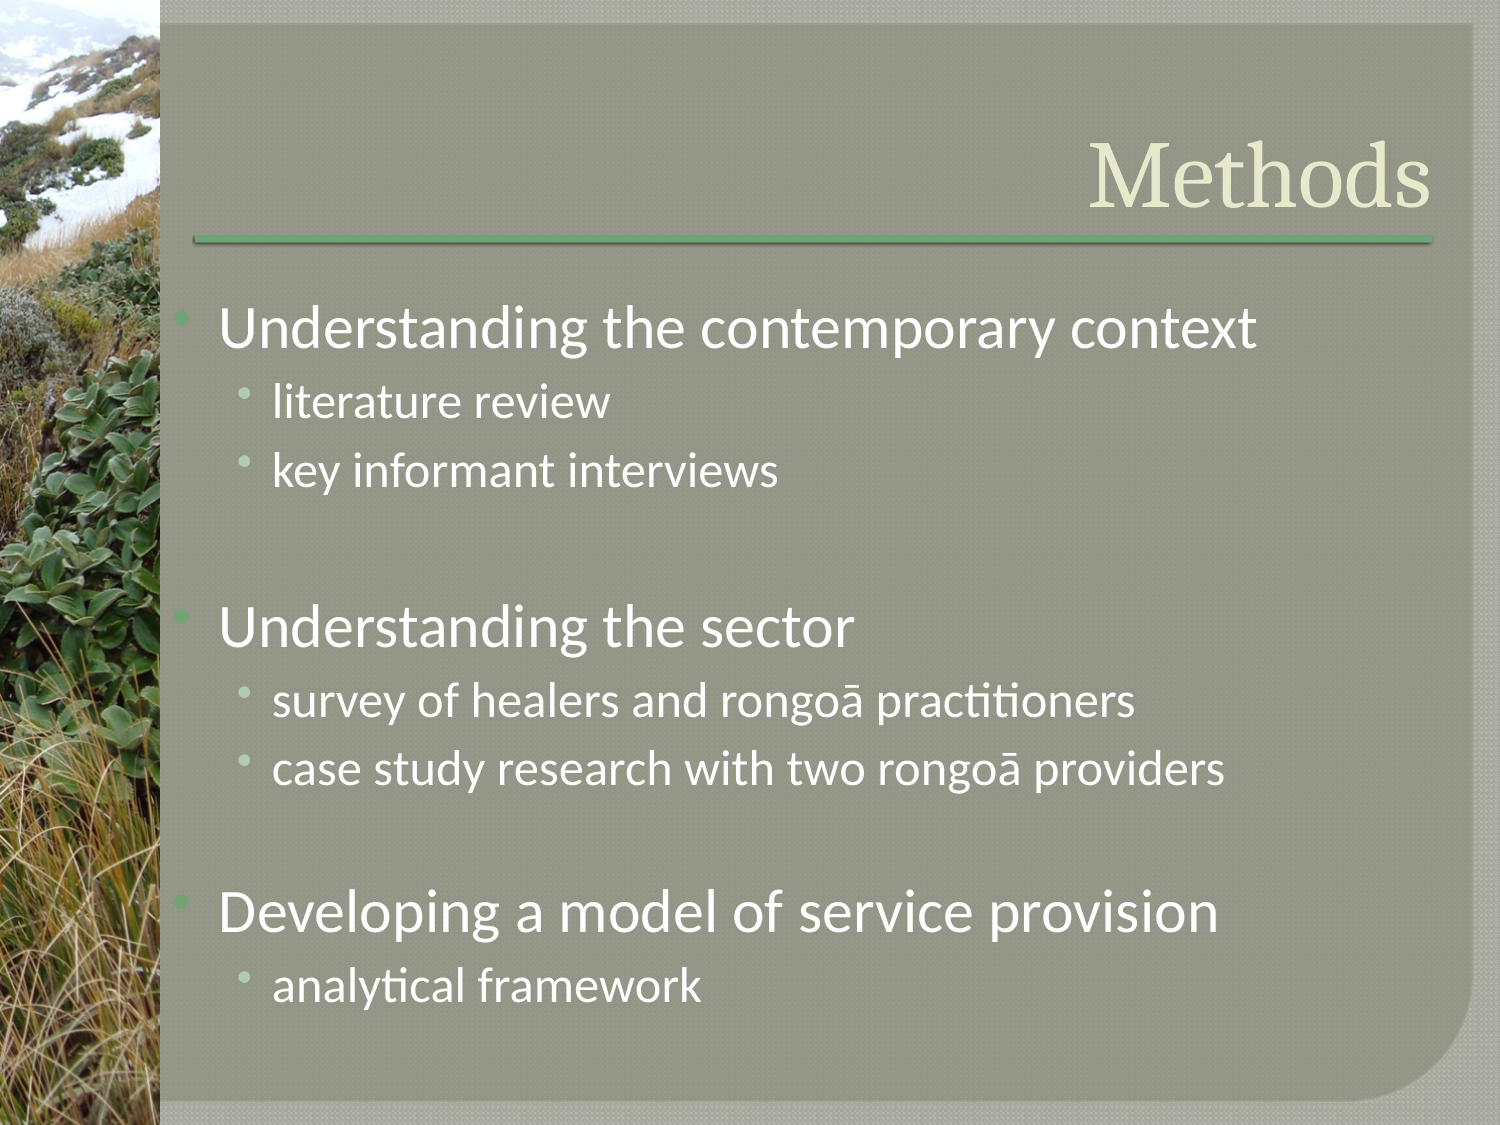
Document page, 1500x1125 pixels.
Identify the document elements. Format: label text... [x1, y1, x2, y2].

list Understanding the contemporary context literature review key informant interviews Understanding the sector survey of healers and rongoā practitioners case study research with two rongoā providers Developing a model of service provision analytical framework [159, 278, 1496, 1022]
title Methods [180, 46, 1447, 234]
picture [0, 0, 160, 1125]
